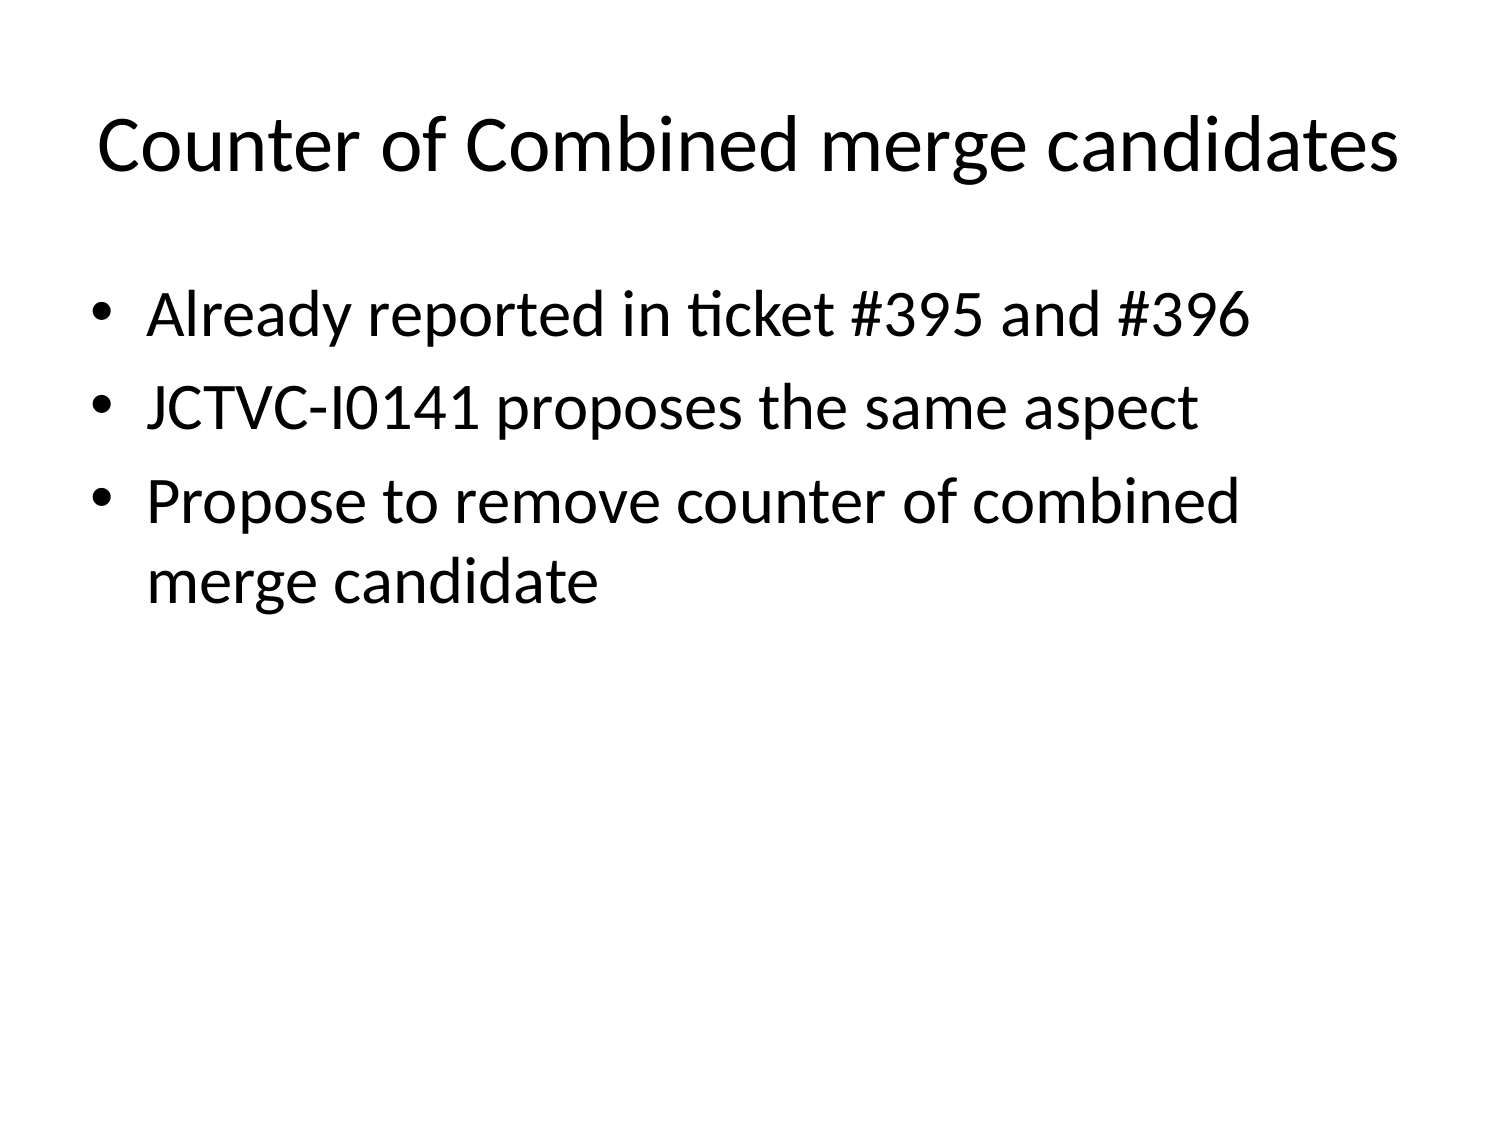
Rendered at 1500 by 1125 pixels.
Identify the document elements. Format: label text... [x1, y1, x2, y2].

title Counter of Combined merge candidates [75, 45, 1425, 233]
list Already reported in ticket #395 and #396 JCTVC-I0141 proposes the same aspect Propose to remove counter of combined merge candidate [75, 262, 1425, 1005]
